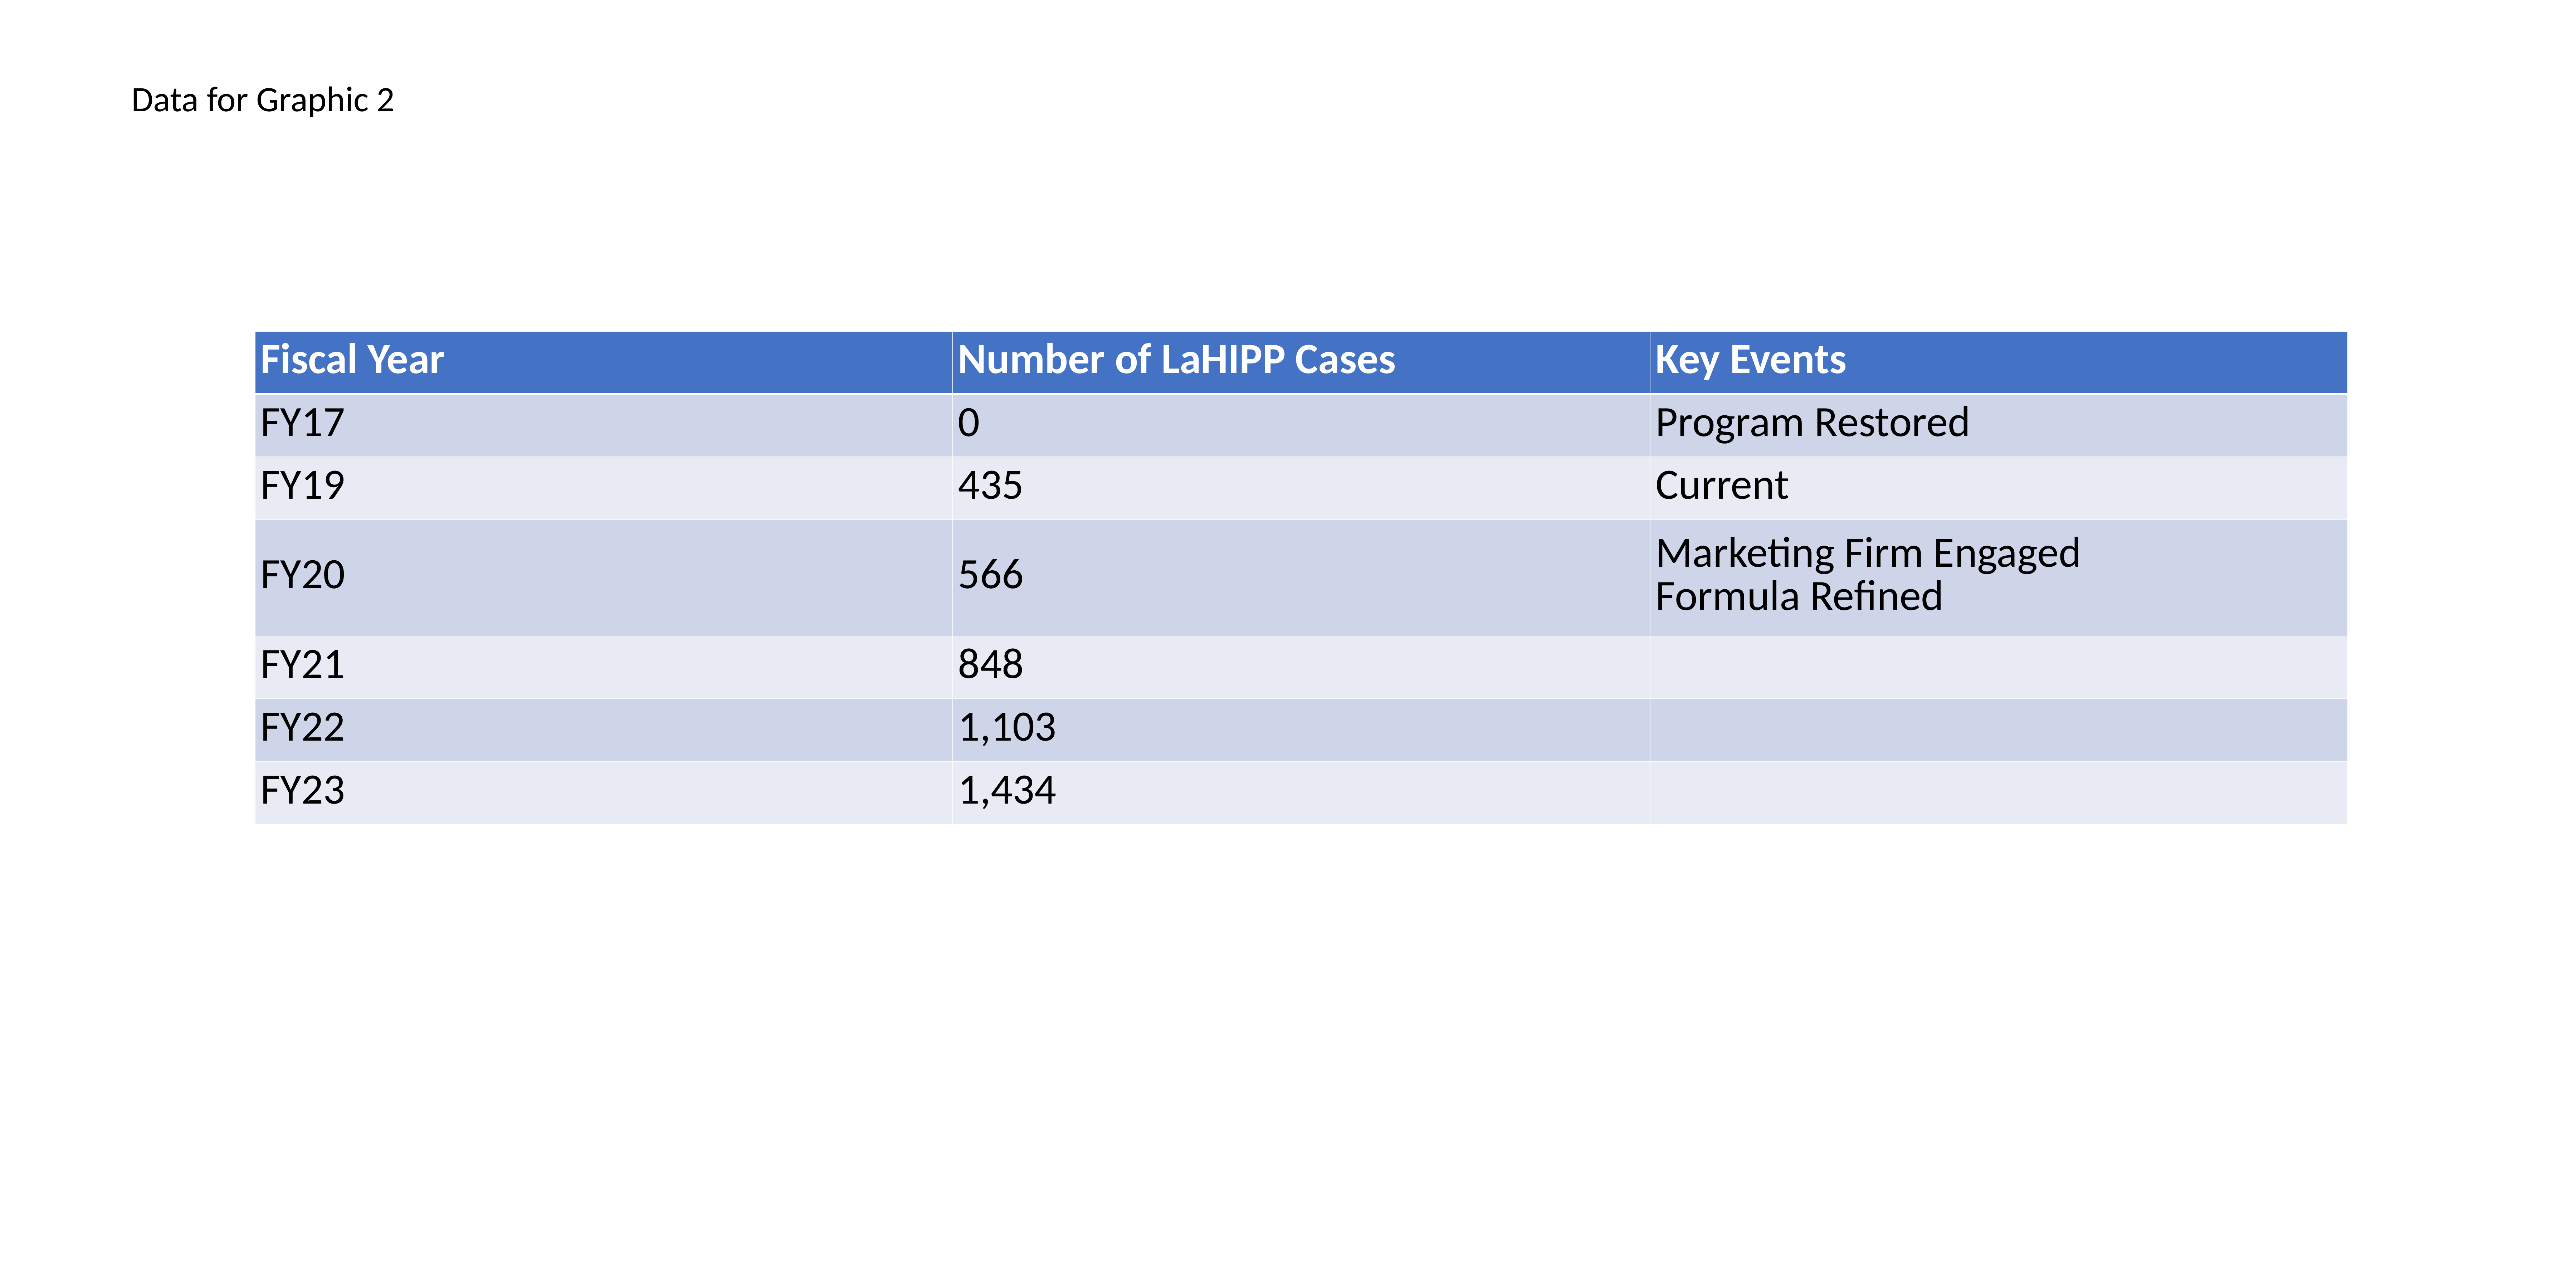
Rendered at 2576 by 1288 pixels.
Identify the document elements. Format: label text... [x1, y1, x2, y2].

table_cell 566 [953, 520, 1650, 636]
table_cell Program Restored [1650, 395, 2347, 457]
table_cell Current [1650, 457, 2347, 519]
table_cell FY17 [255, 395, 952, 457]
table_cell [1650, 762, 2347, 824]
table_cell [1650, 636, 2347, 698]
table_cell [1650, 699, 2347, 761]
table_header Number of LaHIPP Cases [953, 332, 1650, 393]
table_header Key Events [1650, 332, 2347, 393]
table_cell 1,434 [953, 762, 1650, 824]
text_box Data for Graphic 2 [126, 73, 449, 121]
table_cell 848 [953, 636, 1650, 698]
table_cell FY23 [255, 762, 952, 824]
table_cell FY21 [255, 636, 952, 698]
table_header Fiscal Year [255, 332, 952, 393]
table_cell FY20 [255, 520, 952, 636]
table_cell 1,103 [953, 699, 1650, 761]
table_cell 0 [953, 395, 1650, 457]
table_cell FY19 [255, 457, 952, 519]
table_cell Marketing Firm Engaged Formula Refined [1650, 520, 2347, 636]
table_cell FY22 [255, 699, 952, 761]
table_cell 435 [953, 457, 1650, 519]
